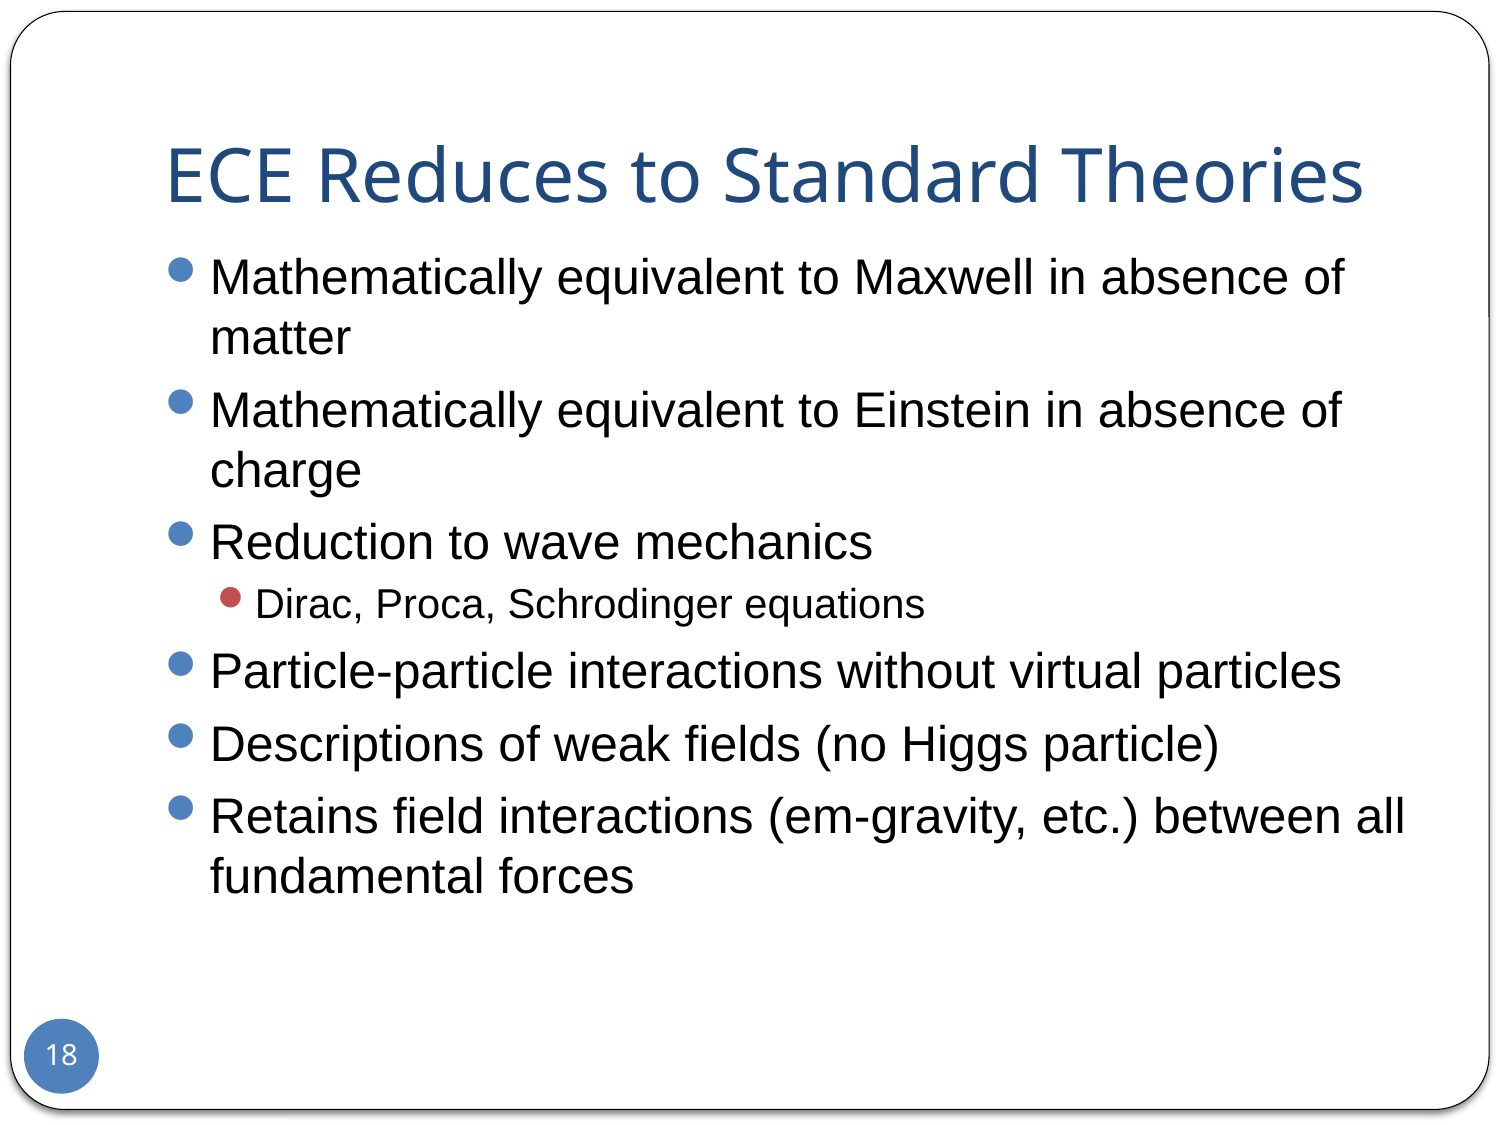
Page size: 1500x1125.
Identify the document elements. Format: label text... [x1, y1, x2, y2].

slide_number 18 [23, 1018, 99, 1094]
title ECE Reduces to Standard Theories [150, 45, 1425, 233]
list Mathematically equivalent to Maxwell in absence of matter Mathematically equivalent to Einstein in absence of charge Reduction to wave mechanics Dirac, Proca, Schrodinger equations Particle-particle interactions without virtual particles Descriptions of weak fields (no Higgs particle) Retains field interactions (em-gravity, etc.) between all fundamental forces [150, 237, 1425, 988]
